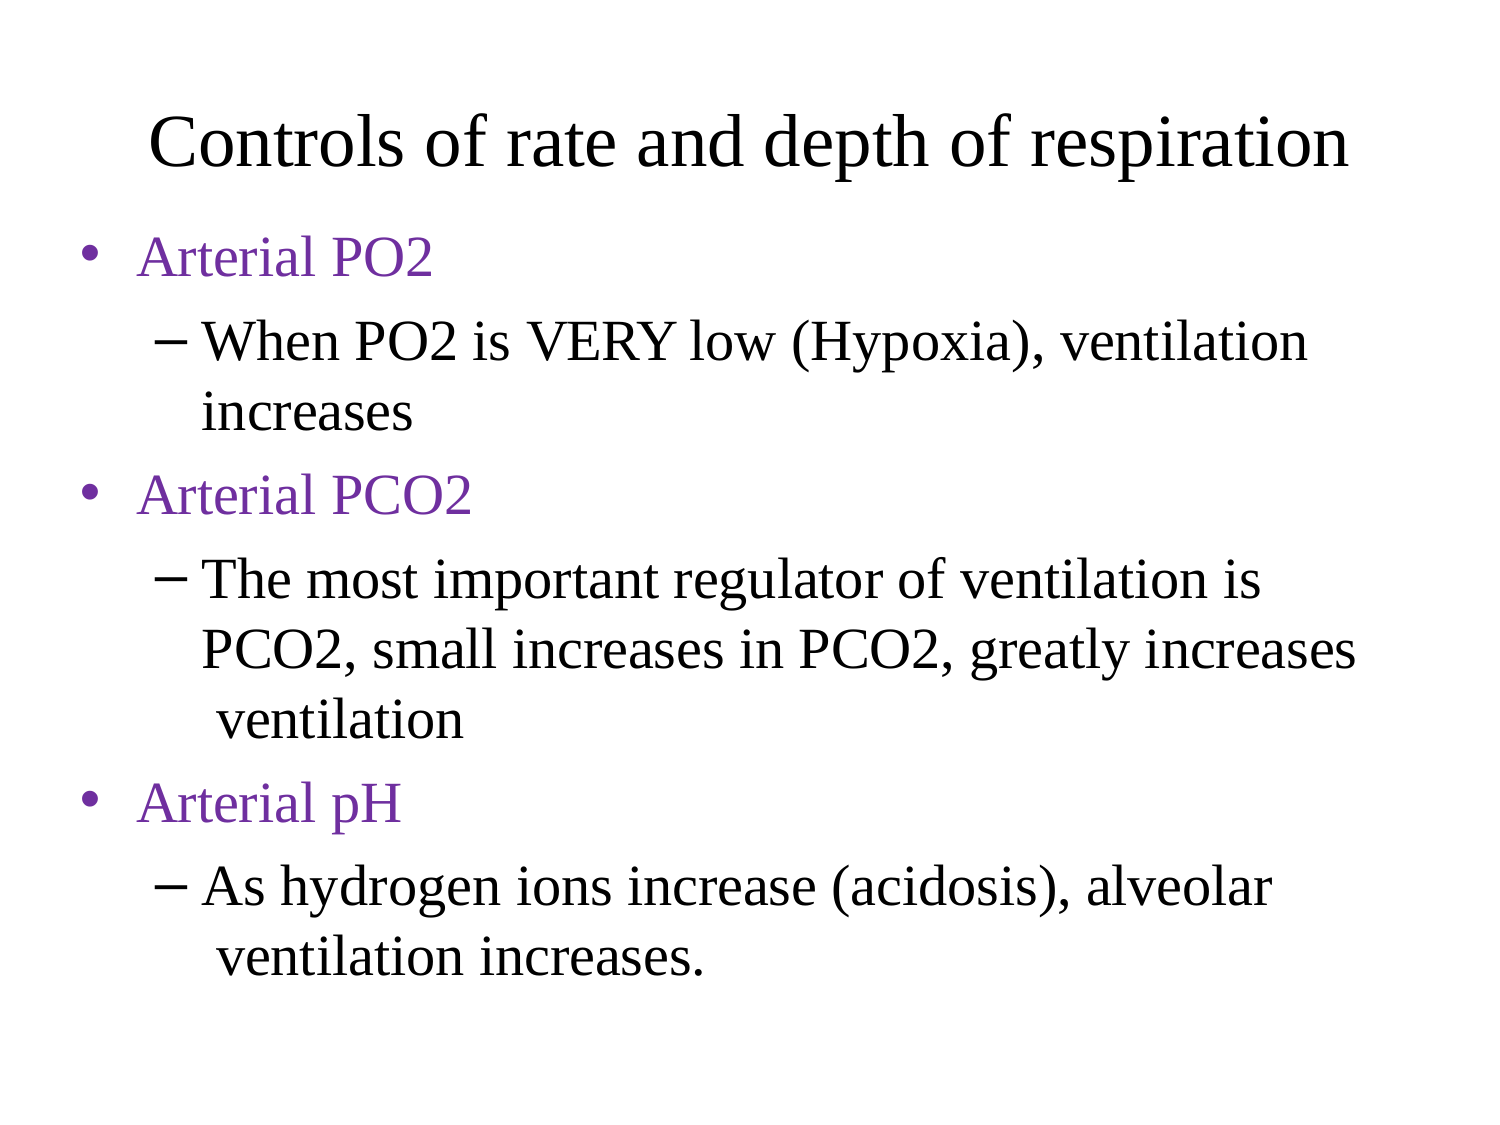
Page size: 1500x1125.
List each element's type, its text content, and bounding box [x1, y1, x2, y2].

text_box Arterial PO2 When PO2 is VERY low (Hypoxia), ventilation increases Arterial PCO2 The most important regulator of ventilation is PCO2, small increases in PCO2, greatly increases ventilation Arterial pH As hydrogen ions increase (acidosis), alveolar ventilation increases. [77, 217, 1366, 988]
title Controls of rate and depth of respiration [146, 91, 1354, 217]
